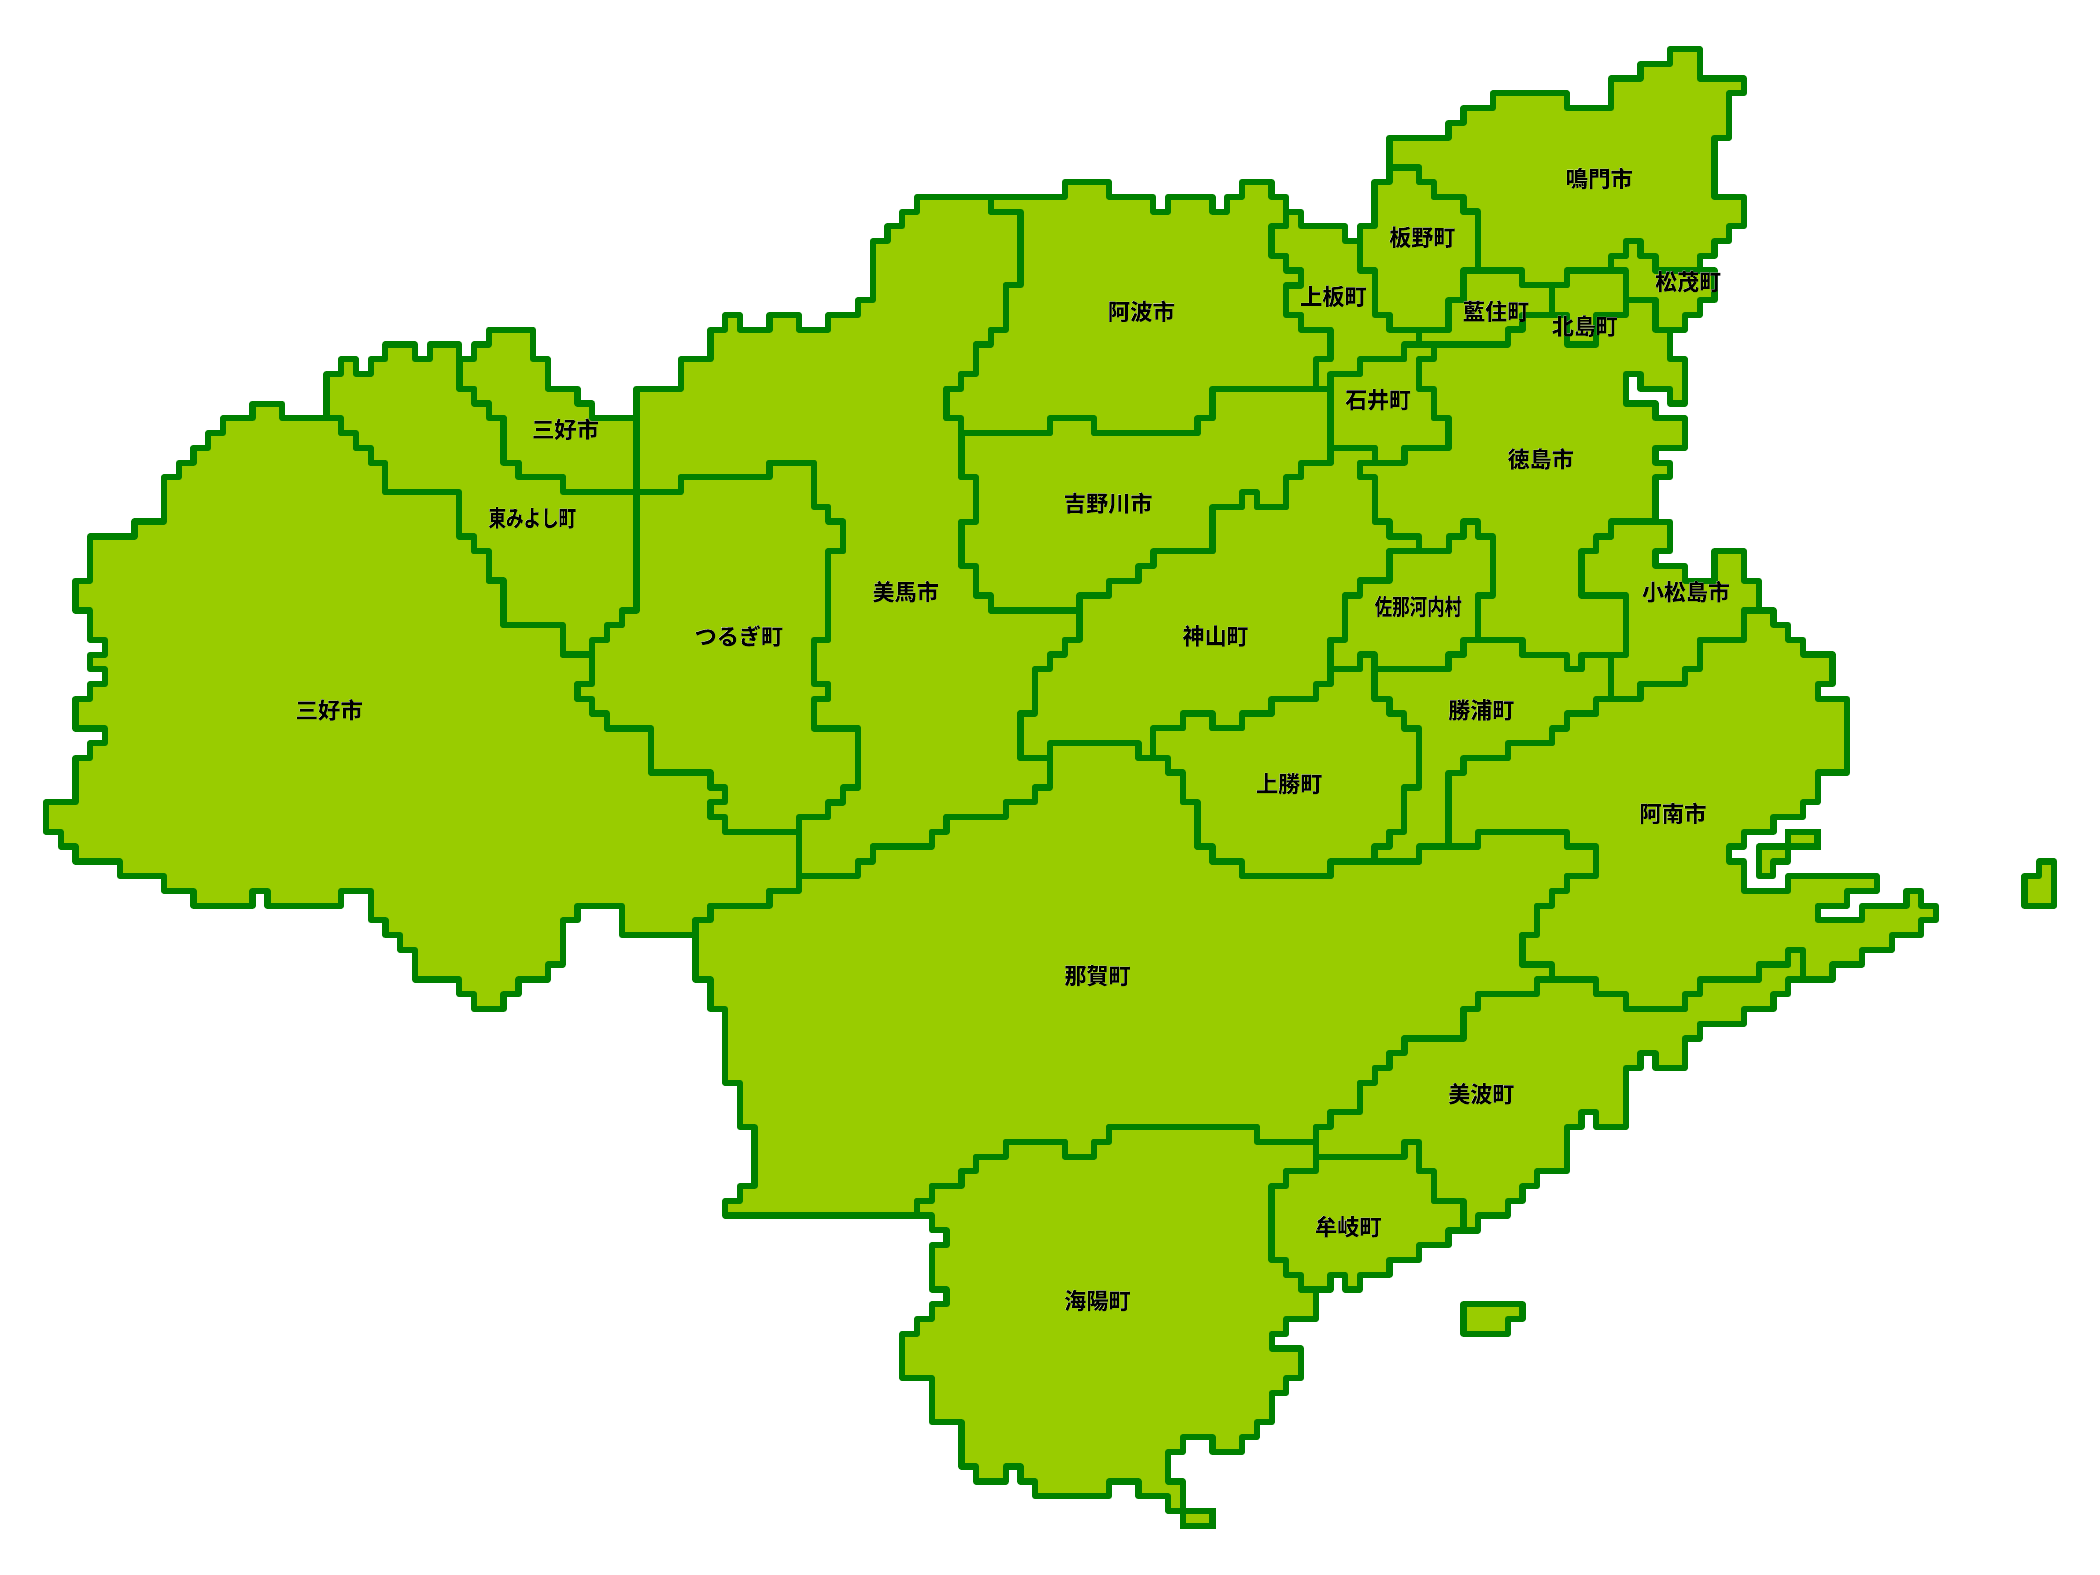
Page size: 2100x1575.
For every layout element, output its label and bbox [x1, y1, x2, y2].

text_box [1566, 167, 1633, 190]
text_box [1374, 595, 1462, 618]
text_box [872, 580, 939, 603]
text_box [1448, 1082, 1514, 1105]
text_box [1064, 1289, 1131, 1312]
text_box [1345, 388, 1411, 411]
text_box [1640, 801, 1706, 825]
text_box [1064, 964, 1131, 987]
text_box [695, 624, 783, 647]
text_box [1256, 772, 1322, 795]
text_box [488, 506, 576, 530]
text_box [1315, 1215, 1382, 1238]
text_box [1463, 299, 1529, 323]
text_box [1389, 225, 1455, 249]
text_box [296, 698, 363, 721]
text_box [45, 48, 2055, 1526]
text_box [1182, 624, 1249, 647]
text_box [1641, 580, 1730, 603]
text_box [1300, 285, 1367, 308]
text_box [1108, 299, 1175, 323]
text_box [1507, 447, 1574, 470]
text_box [532, 417, 599, 441]
text_box [1551, 314, 1618, 338]
text_box [1655, 270, 1721, 293]
text_box [1448, 698, 1514, 721]
text_box [1064, 491, 1153, 515]
